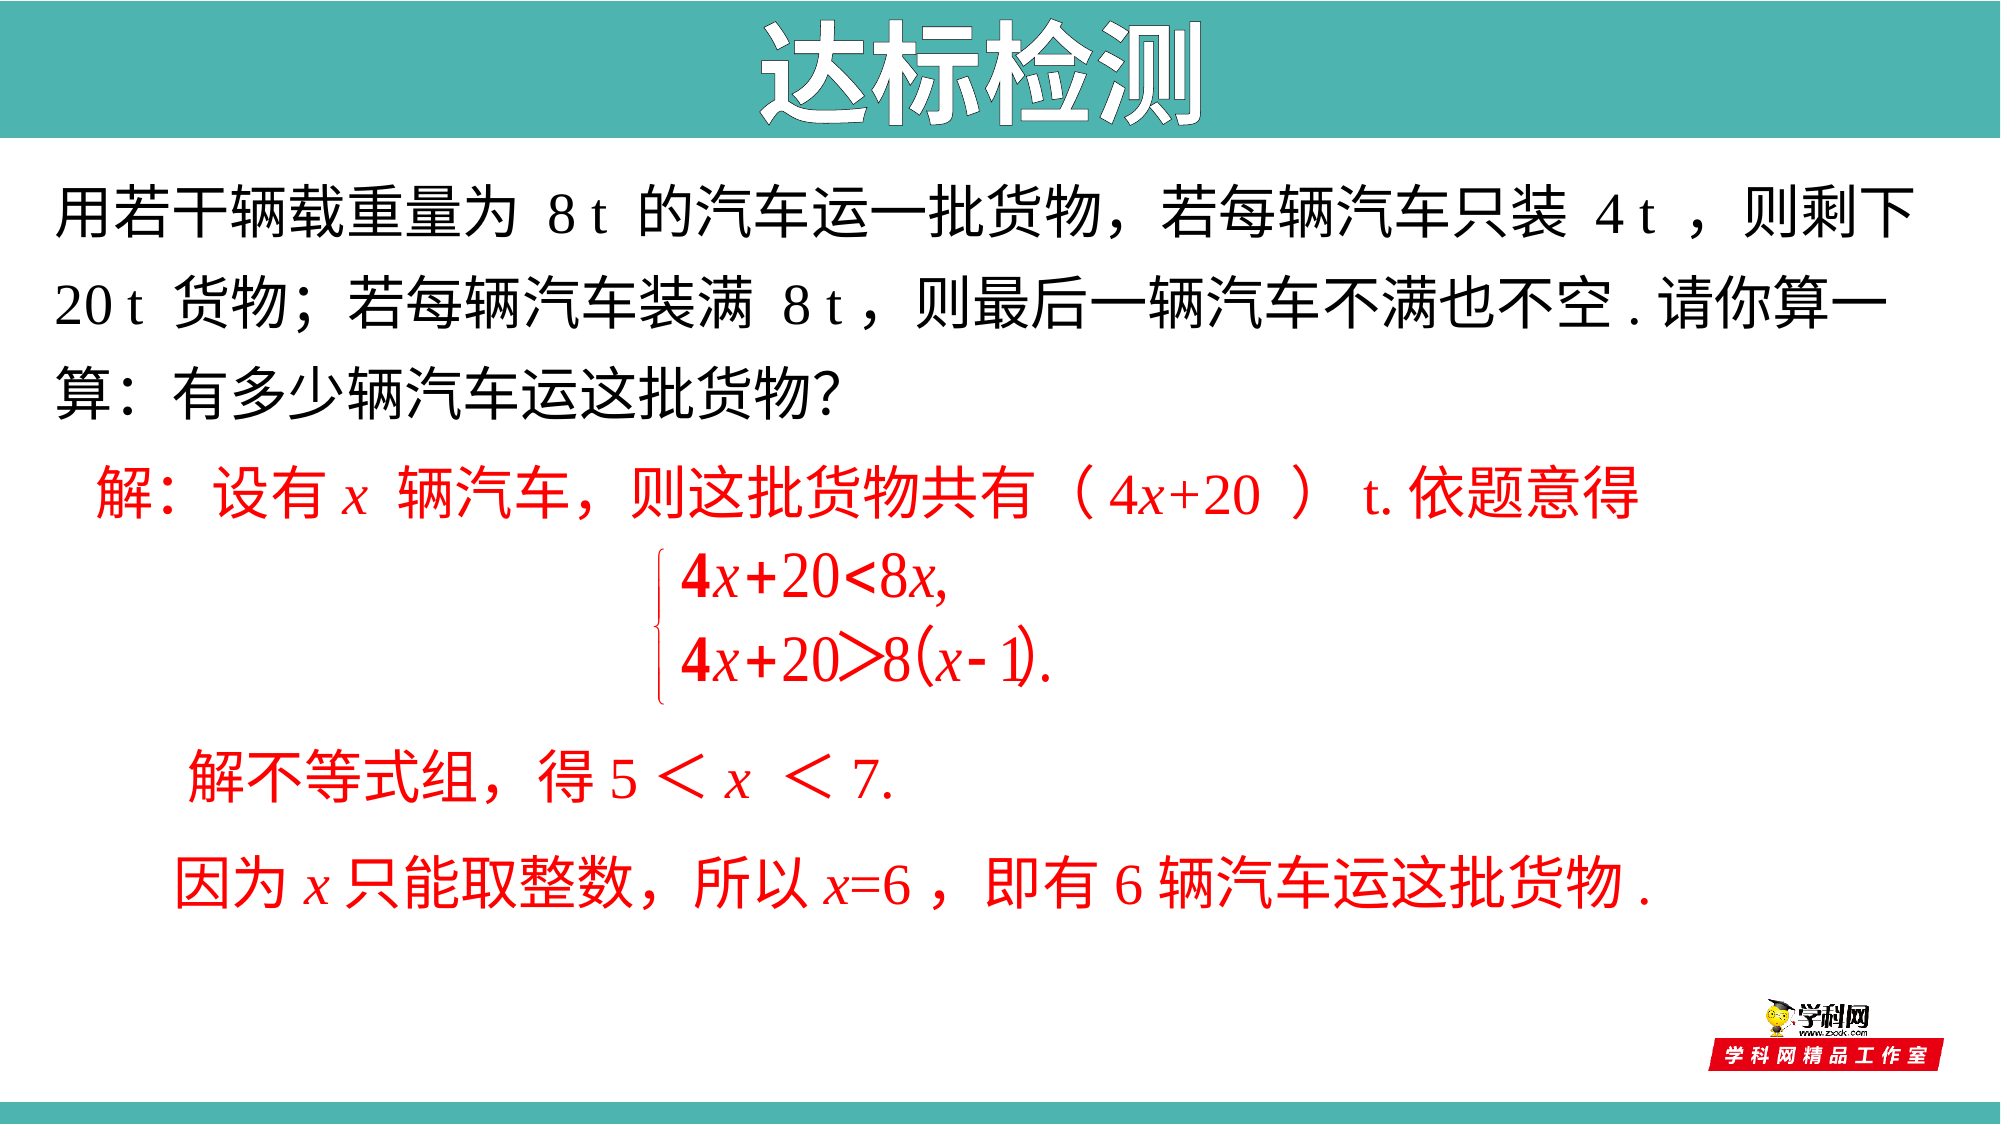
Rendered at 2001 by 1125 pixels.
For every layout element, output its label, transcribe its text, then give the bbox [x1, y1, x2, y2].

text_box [617, 541, 1055, 712]
text_box 因为x只能取整数，所以x=6，即有6辆汽车运这批货物. [79, 817, 1730, 924]
text_box 达标检测 [742, 0, 1223, 146]
text_box 解不等式组，得5＜x ＜7. [172, 711, 1087, 818]
text_box 解：设有x 辆汽车，则这批货物共有（4x+20 ）t.依题意得 [40, 427, 1767, 534]
picture [0, 1, 2001, 1124]
text_box 用若干辆载重量为 8 t 的汽车运一批货物，若每辆汽车只装 4 t ，则剩下 20 t 货物；若每辆汽车装满 8 t，则最后一辆汽车不满也不空.请你算一算：有多少辆汽车运这批货物？ [40, 146, 2000, 435]
